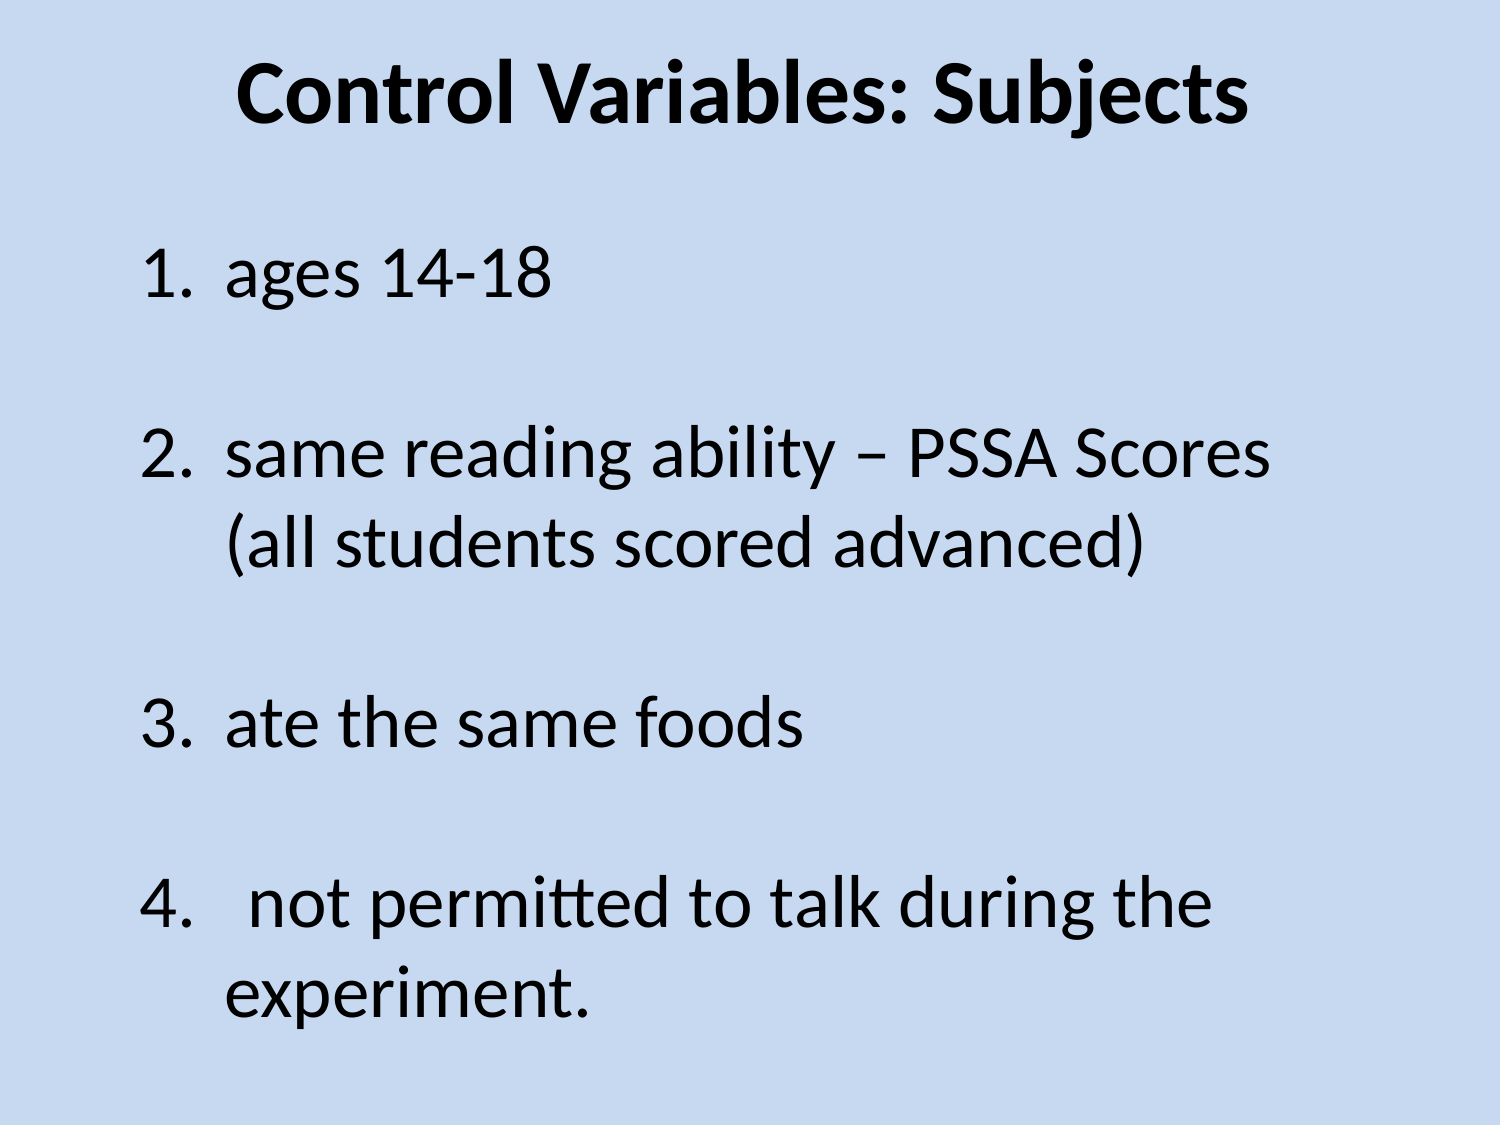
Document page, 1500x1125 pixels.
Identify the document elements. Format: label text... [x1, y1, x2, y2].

text_box Control Variables: Subjects ages 14-18 same reading ability – PSSA Scores (all students scored advanced) ate the same foods 4. not permitted to talk during the experiment. [125, 24, 1363, 1085]
